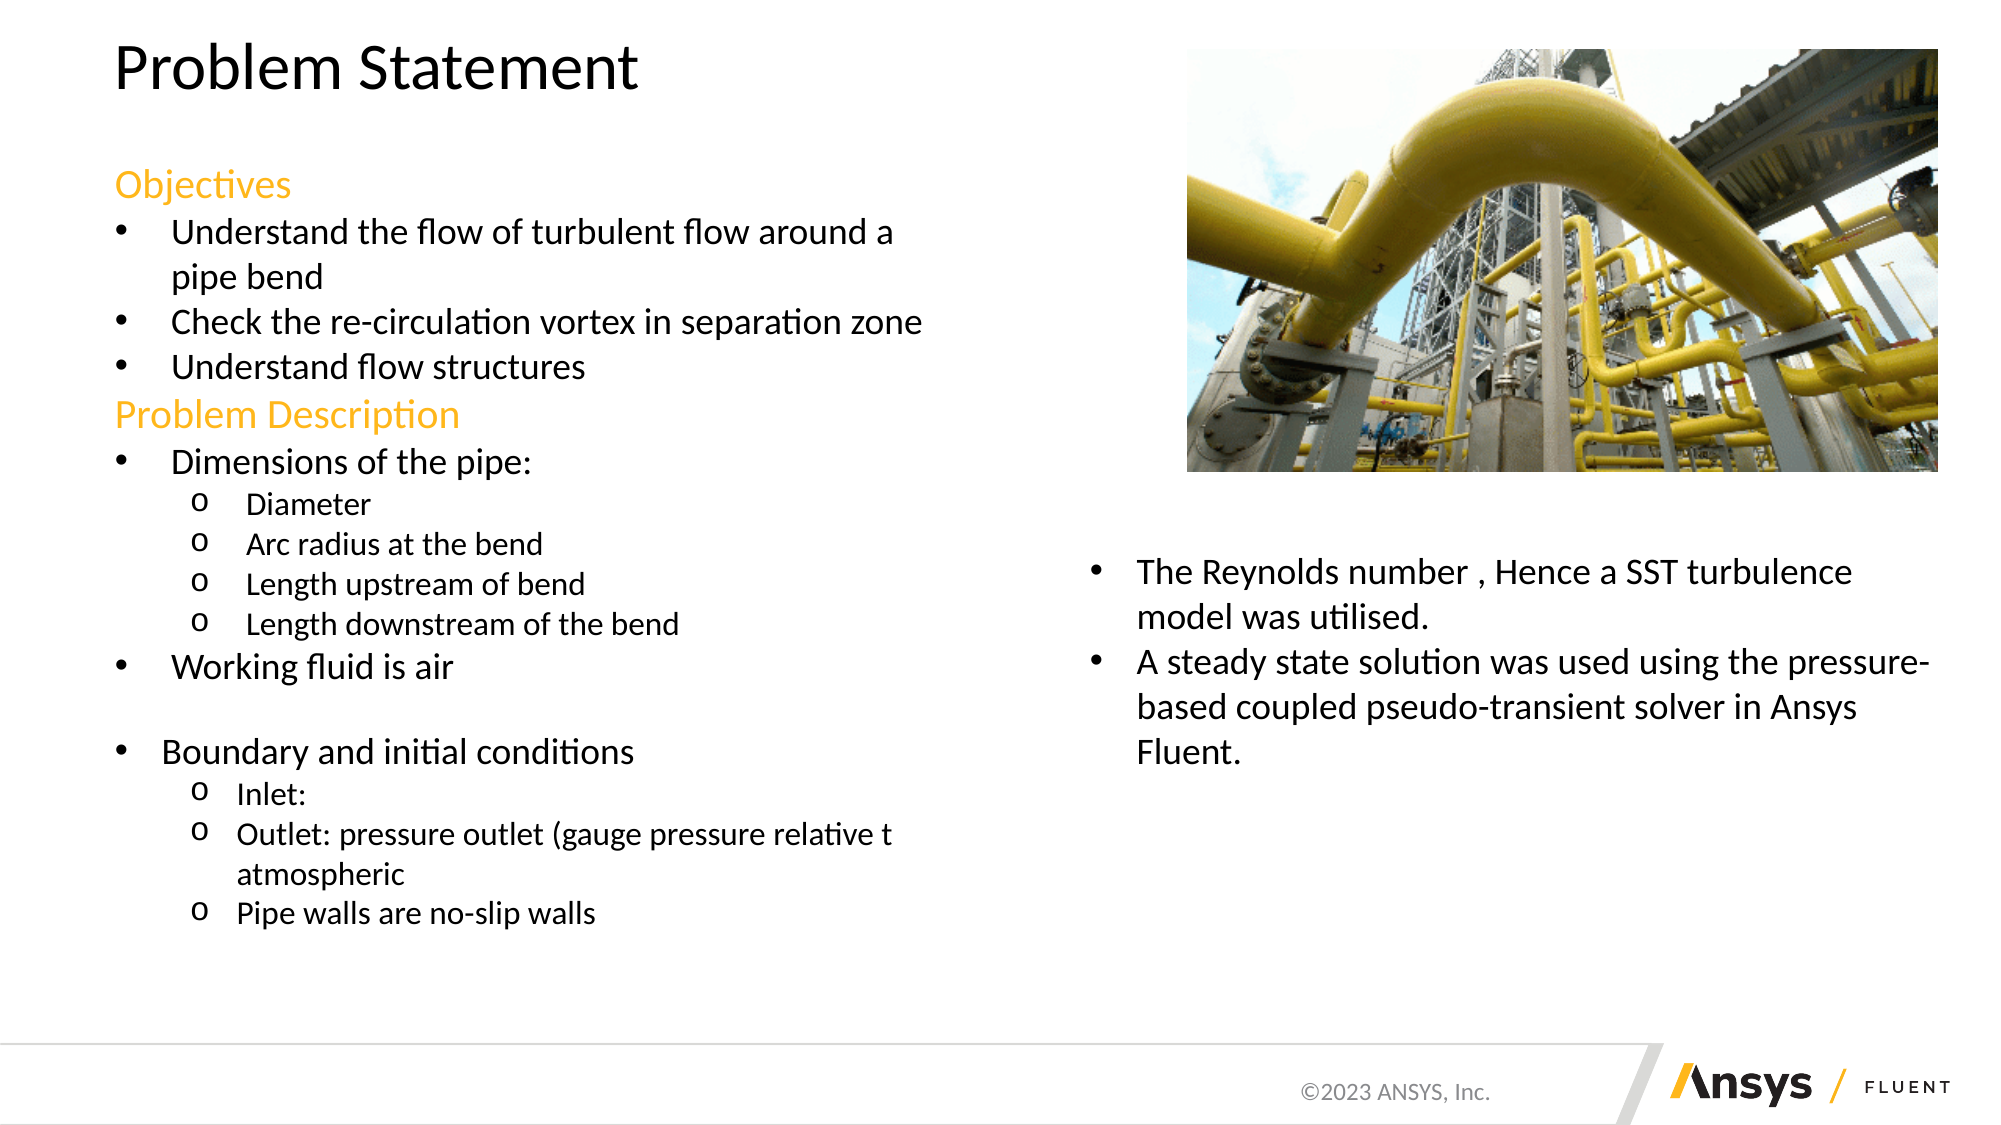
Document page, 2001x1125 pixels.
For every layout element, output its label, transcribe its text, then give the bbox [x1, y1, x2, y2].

title Problem Statement [99, 24, 1900, 164]
picture [0, 0, 2000, 1125]
